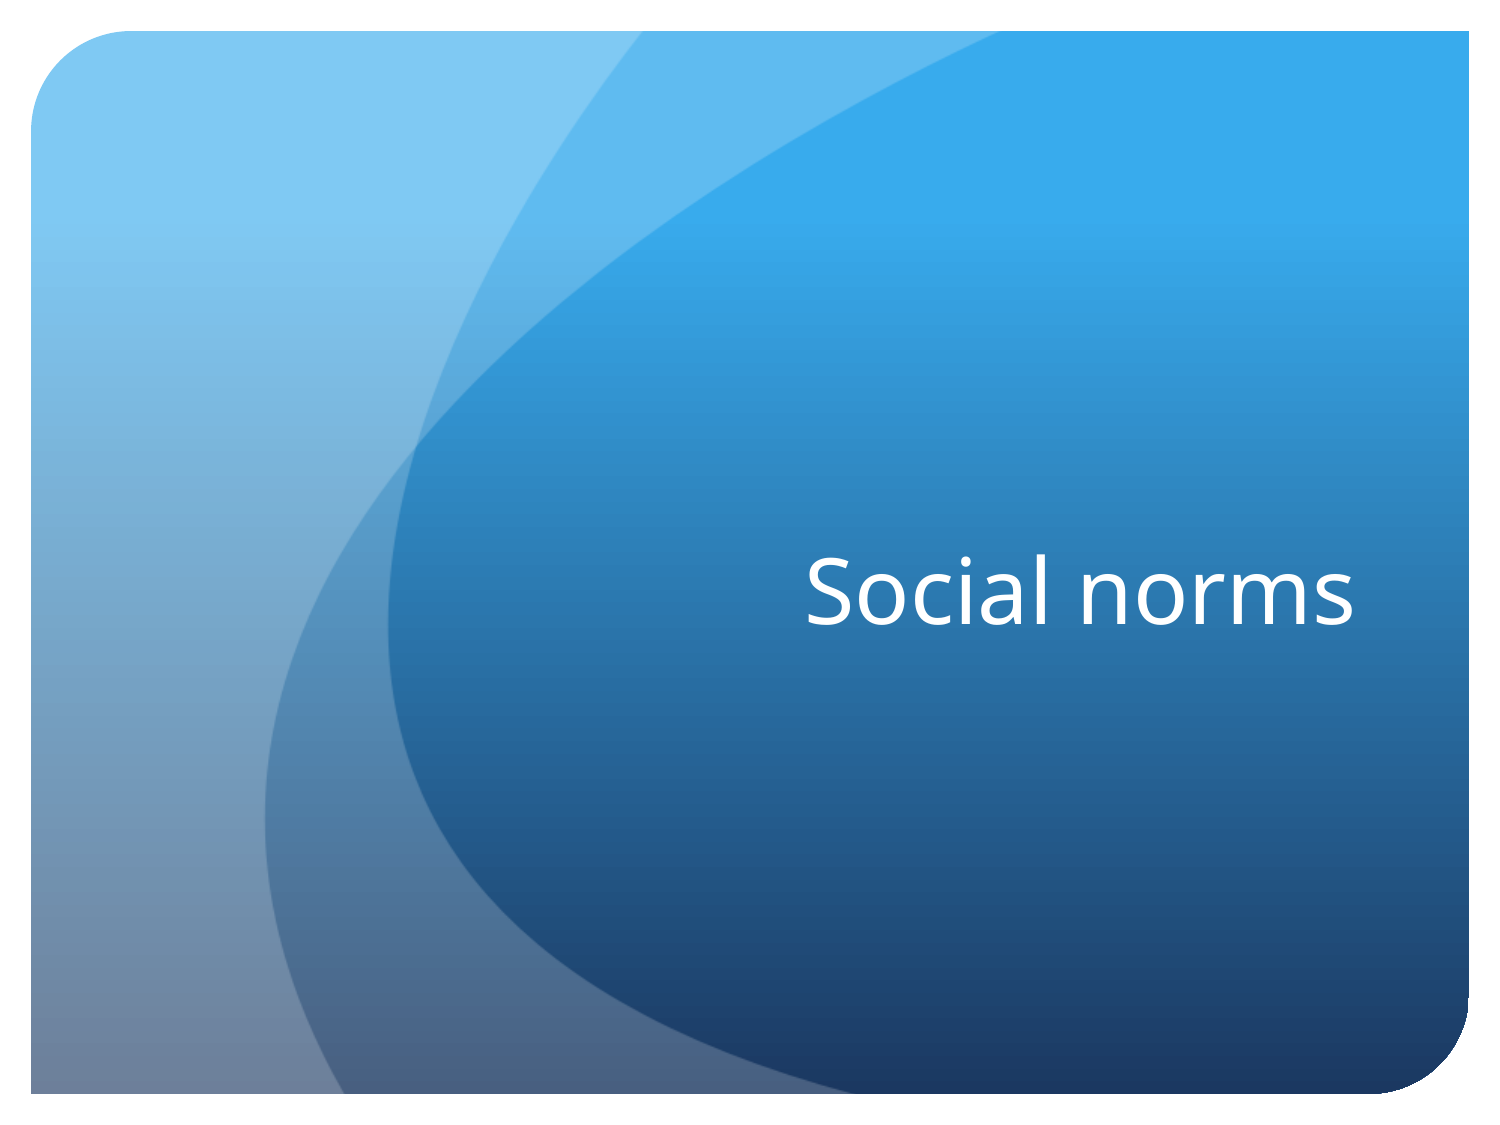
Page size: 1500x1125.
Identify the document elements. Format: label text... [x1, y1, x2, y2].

title Social norms [262, 408, 1372, 650]
picture [25, 30, 1474, 1095]
